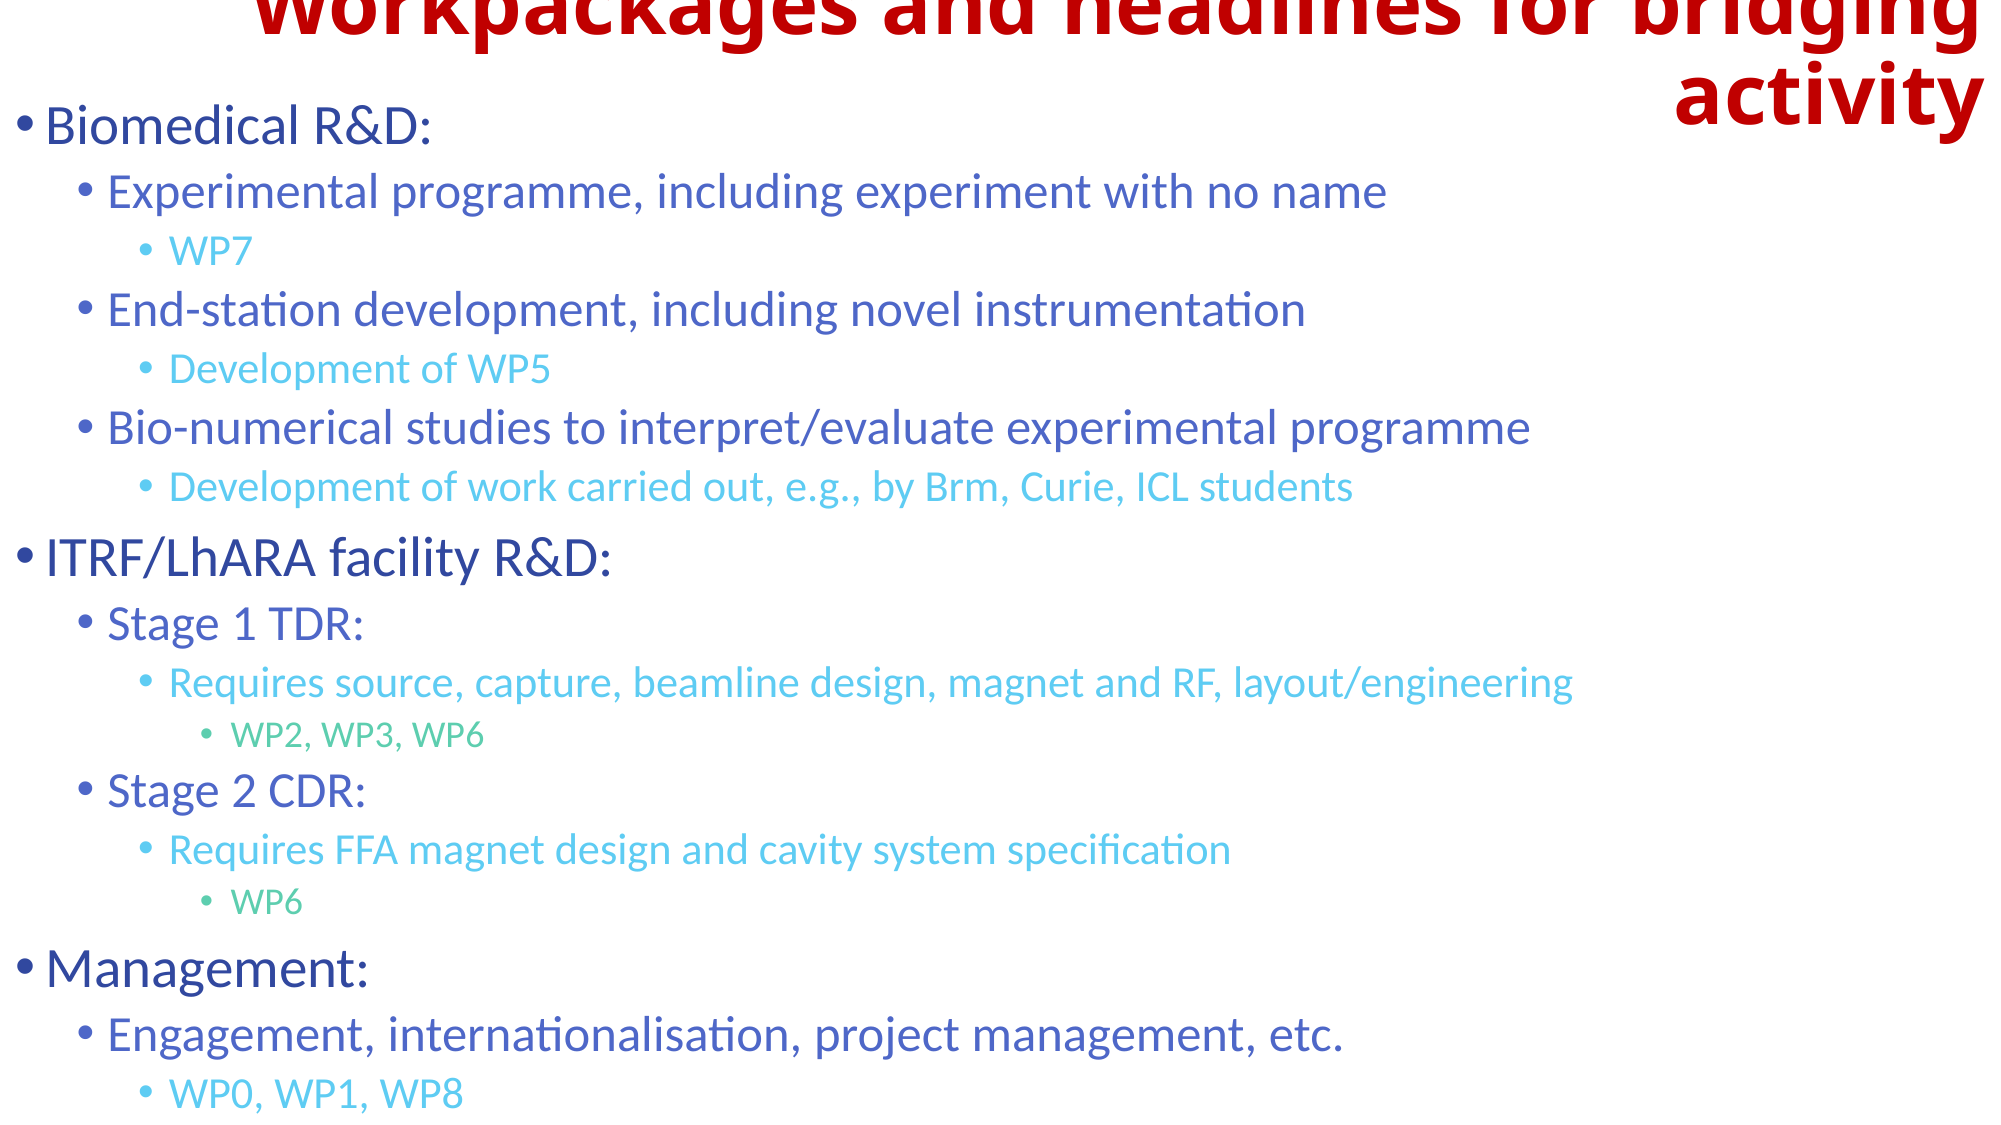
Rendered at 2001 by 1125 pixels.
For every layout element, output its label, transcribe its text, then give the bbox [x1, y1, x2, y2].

title Workpackages and headlines for bridging activity [0, 0, 2000, 88]
list Biomedical R&D: Experimental programme, including experiment with no name WP7 End-station development, including novel instrumentation Development of WP5 Bio-numerical studies to interpret/evaluate experimental programme Development of work carried out, e.g., by Brm, Curie, ICL students ITRF/LhARA facility R&D: Stage 1 TDR: Requires source, capture, beamline design, magnet and RF, layout/engineering WP2, WP3, WP6 Stage 2 CDR: Requires FFA magnet design and cavity system specification WP6 Management: Engagement, internationalisation, project management, etc. WP0, WP1, WP8 [0, 88, 2000, 1125]
